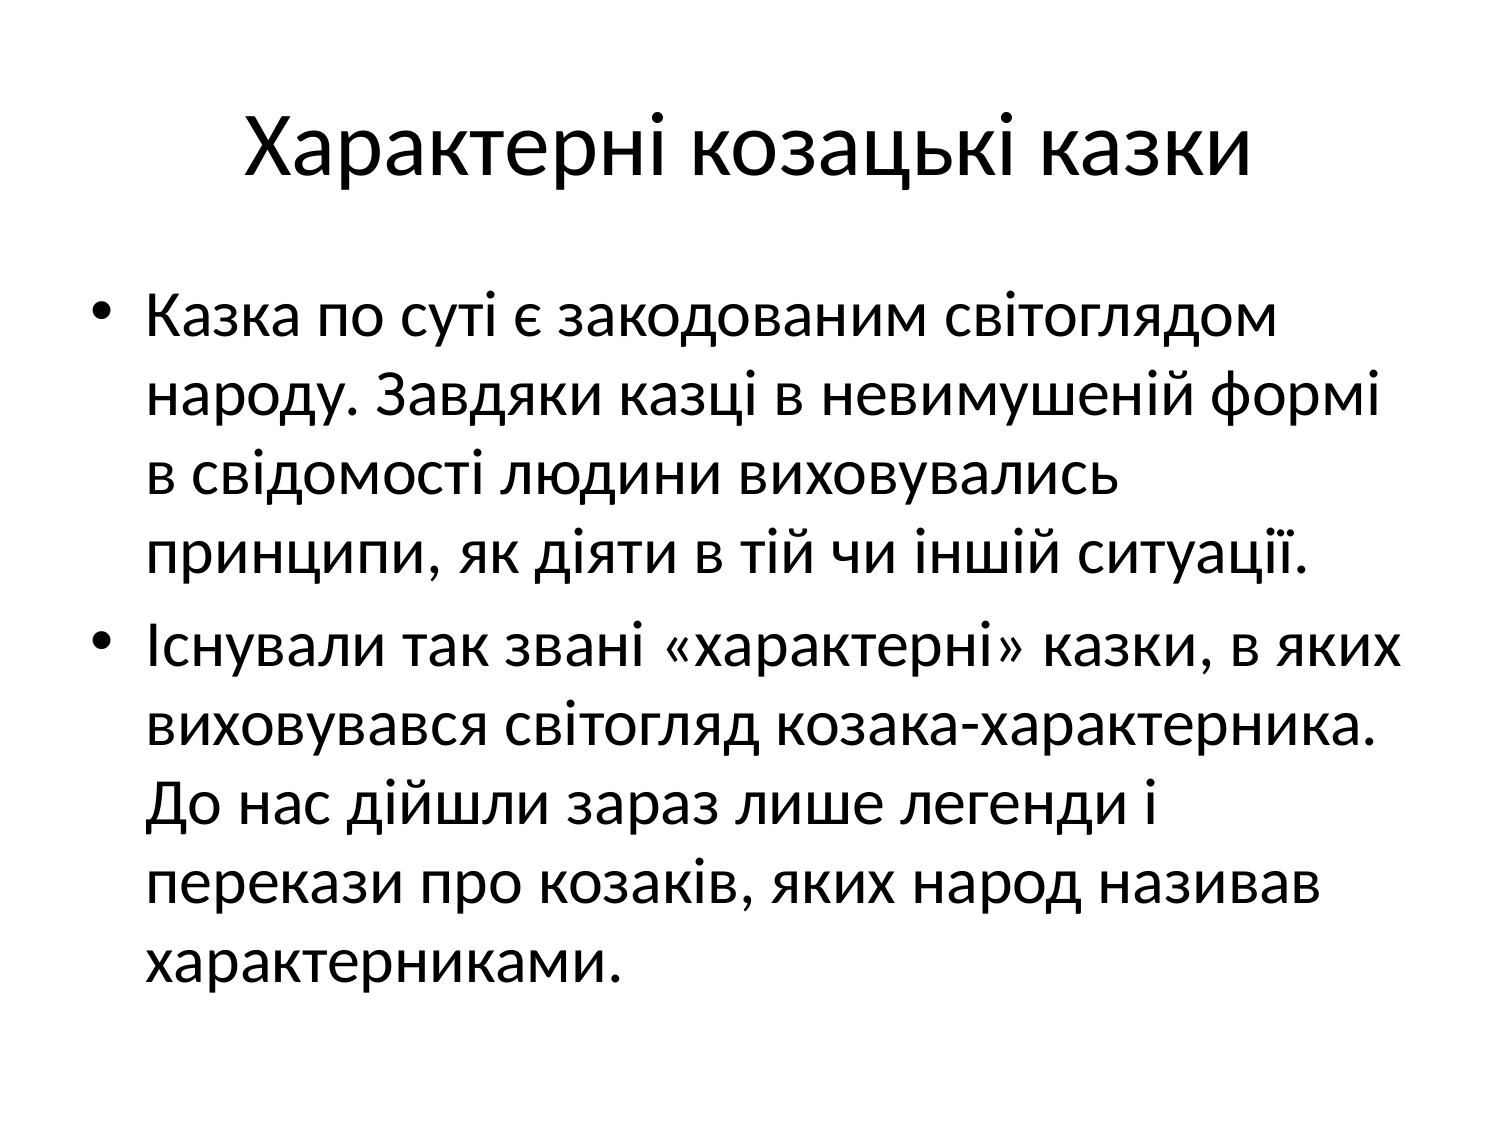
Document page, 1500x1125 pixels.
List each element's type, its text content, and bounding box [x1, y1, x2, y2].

list Казка по суті є закодованим світоглядом народу. Завдяки казці в невимушеній формі в свідомості людини виховувались принципи, як діяти в тій чи іншій ситуації. Існували так звані «характерні» казки, в яких виховувався світогляд козака-характерника. До нас дійшли зараз лише легенди і перекази про козаків, яких народ називав характерниками. [75, 262, 1425, 1005]
title Характерні козацькі казки [75, 45, 1425, 233]
